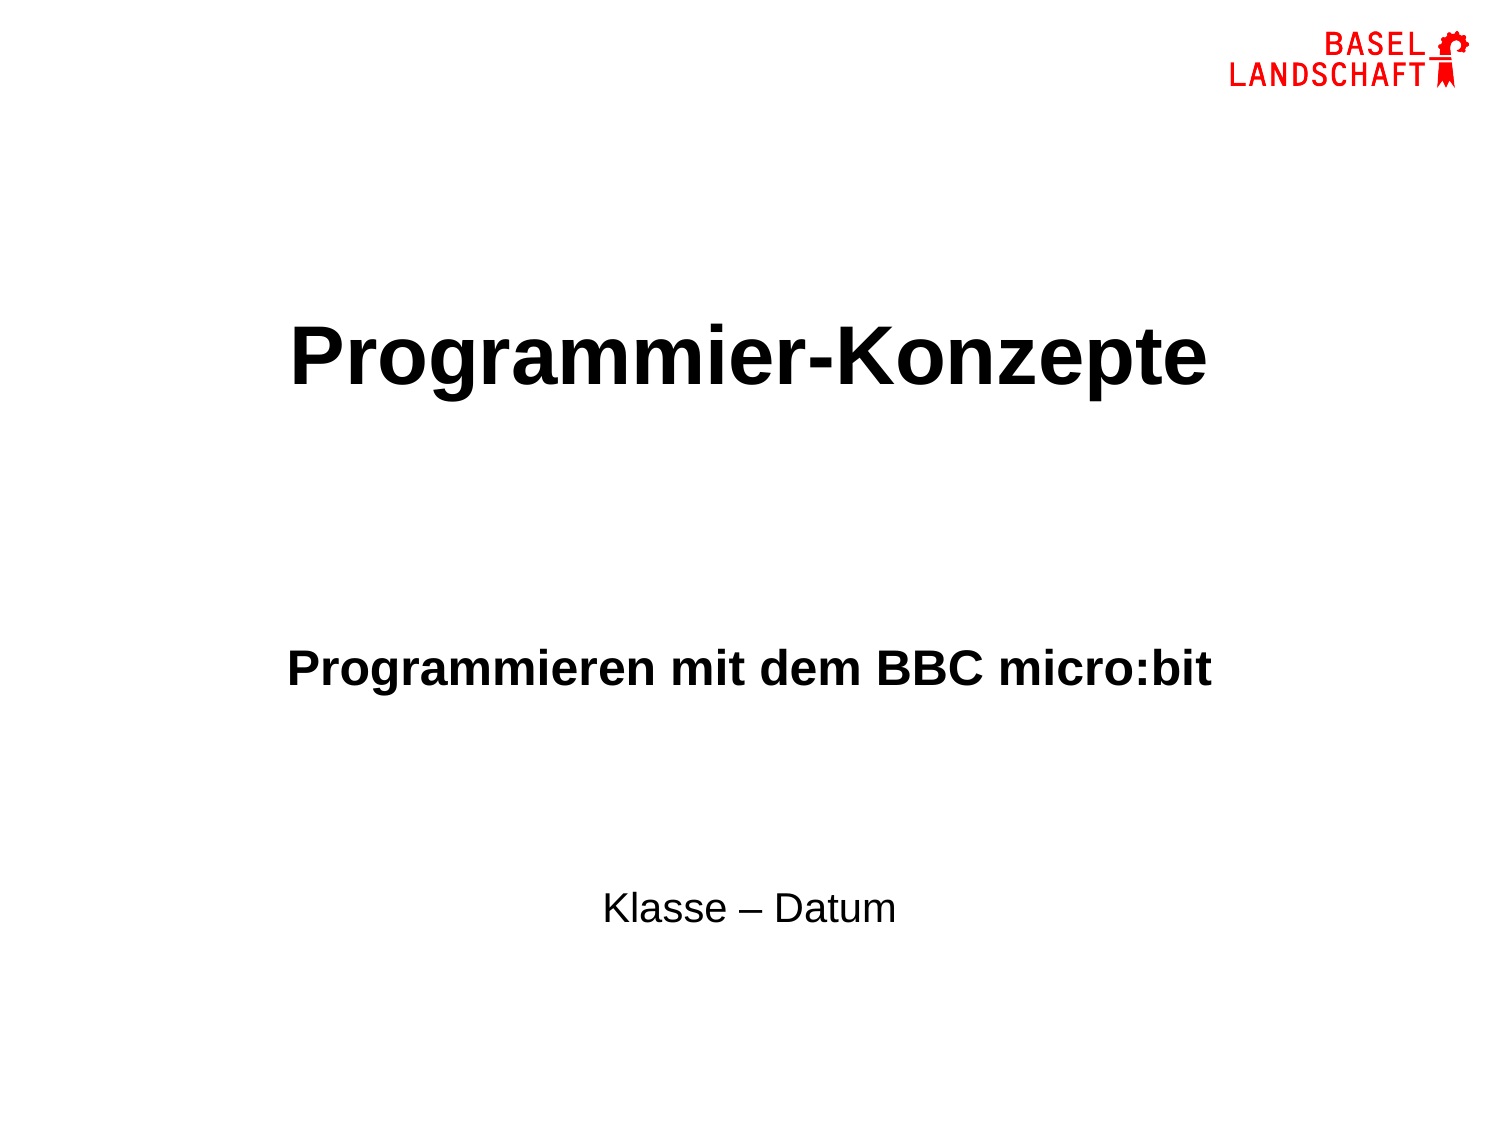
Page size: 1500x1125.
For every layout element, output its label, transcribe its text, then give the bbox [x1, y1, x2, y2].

title Programmier-Konzepte [29, 276, 1471, 399]
list Programmieren mit dem BBC micro:bit Klasse – Datum [29, 473, 1471, 1096]
picture [819, 31, 1469, 174]
